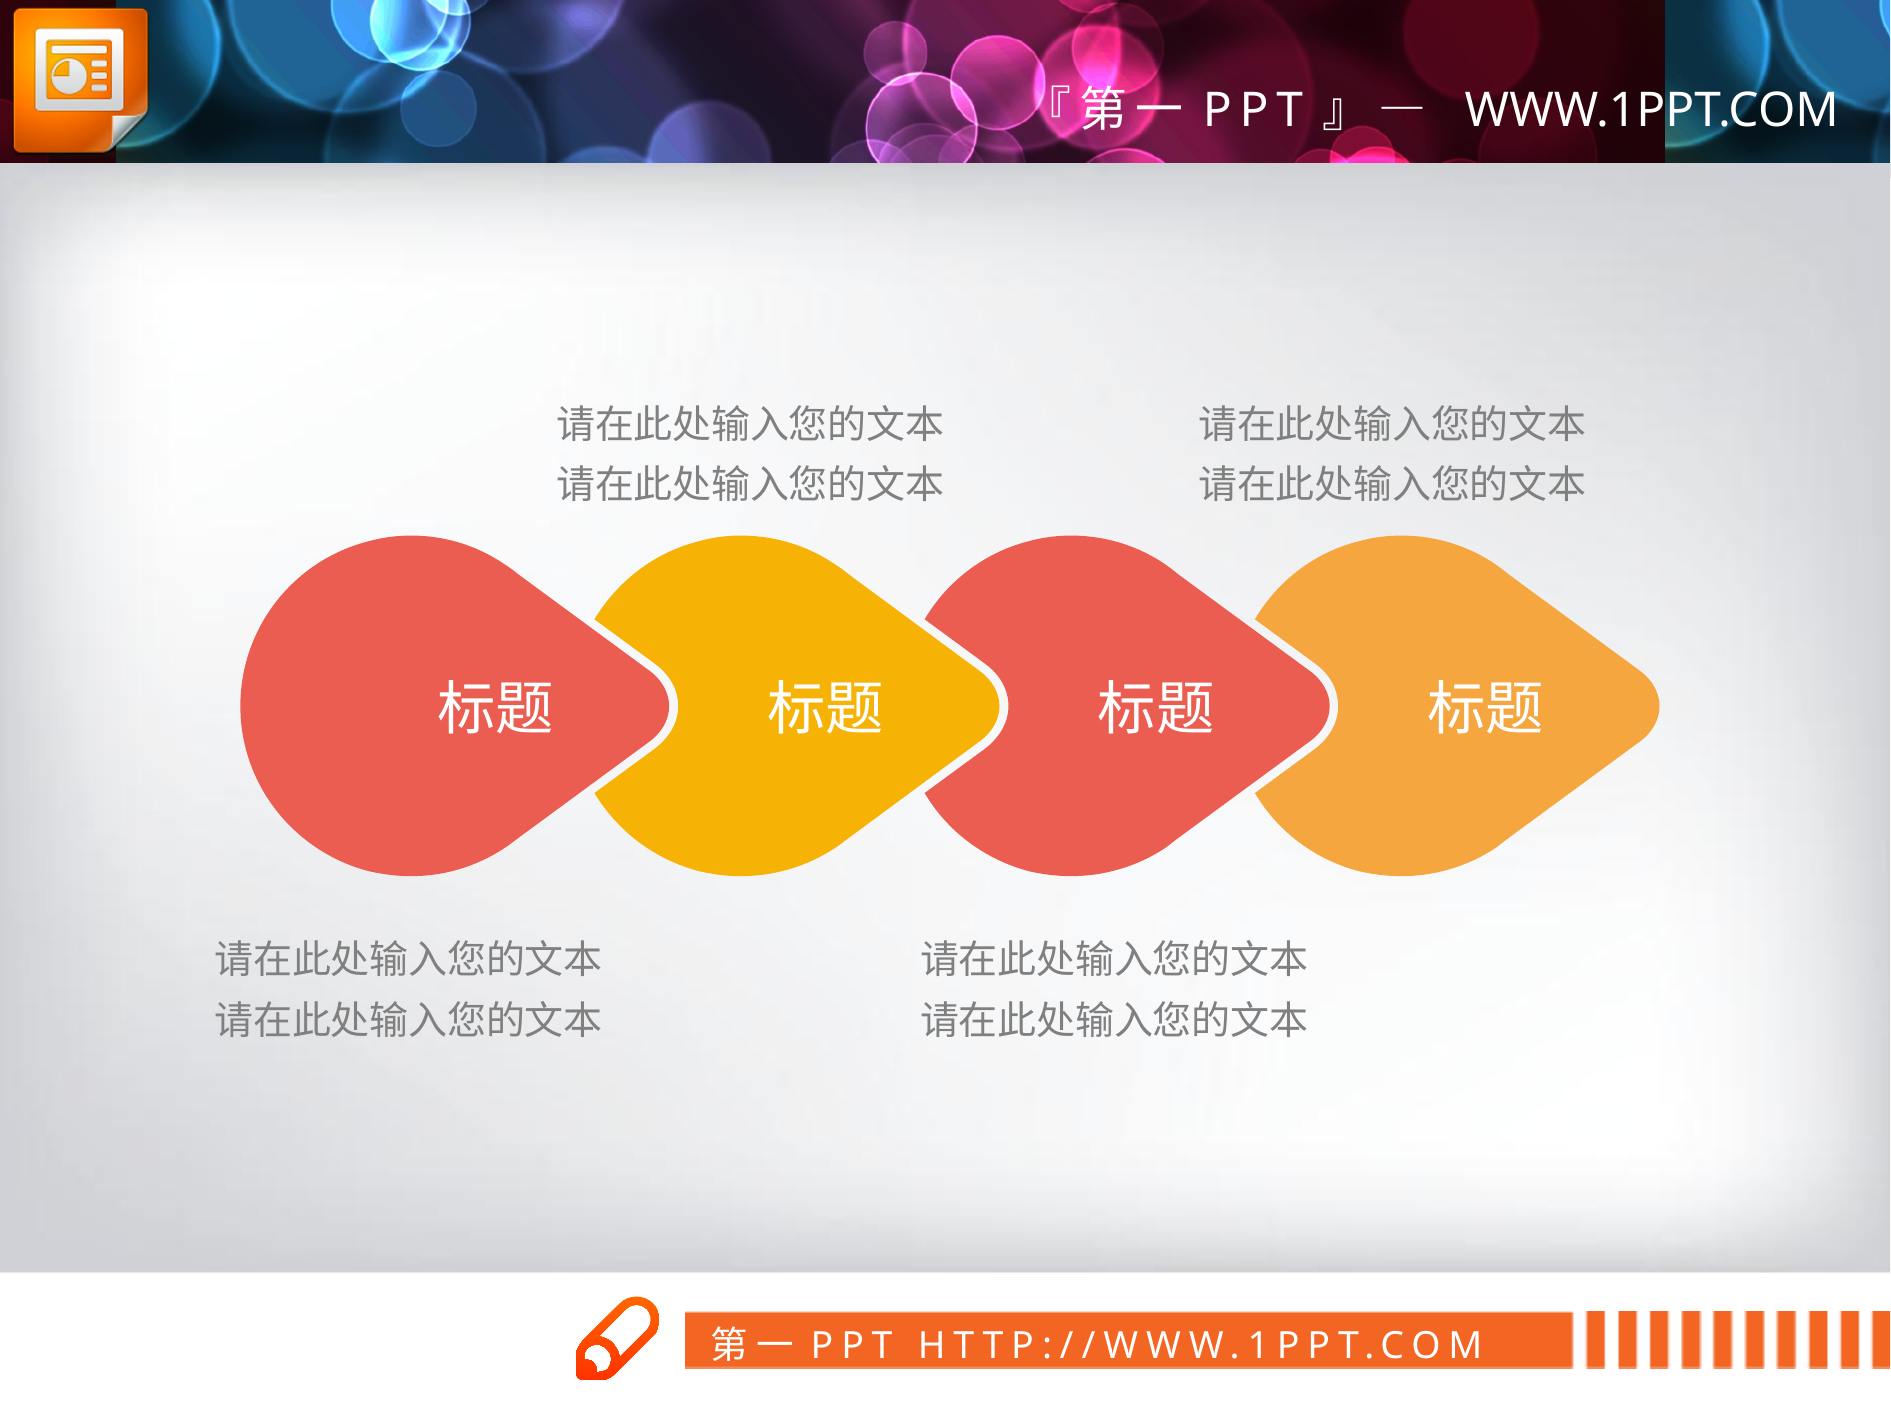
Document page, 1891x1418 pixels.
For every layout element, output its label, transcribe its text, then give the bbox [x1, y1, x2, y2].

text_box [594, 535, 976, 668]
text_box [240, 535, 647, 877]
text_box [924, 744, 1307, 877]
text_box 标题 [951, 668, 1280, 744]
text_box 请在此处输入您的文本 请在此处输入您的文本 [894, 913, 1334, 1050]
picture [685, 1311, 1891, 1369]
text_box 请在此处输入您的文本 请在此处输入您的文本 [1172, 378, 1612, 514]
text_box [594, 744, 977, 877]
text_box 请在此处输入您的文本 请在此处输入您的文本 [188, 913, 628, 1050]
text_box [924, 535, 1306, 668]
picture [0, 0, 1891, 1275]
text_box 请在此处输入您的文本 请在此处输入您的文本 [530, 378, 970, 514]
text_box 标题 [621, 668, 951, 744]
text_box [1254, 535, 1637, 668]
text_box 标题 [290, 668, 621, 744]
text_box 标题 [1280, 668, 1691, 744]
text_box [1254, 744, 1637, 877]
